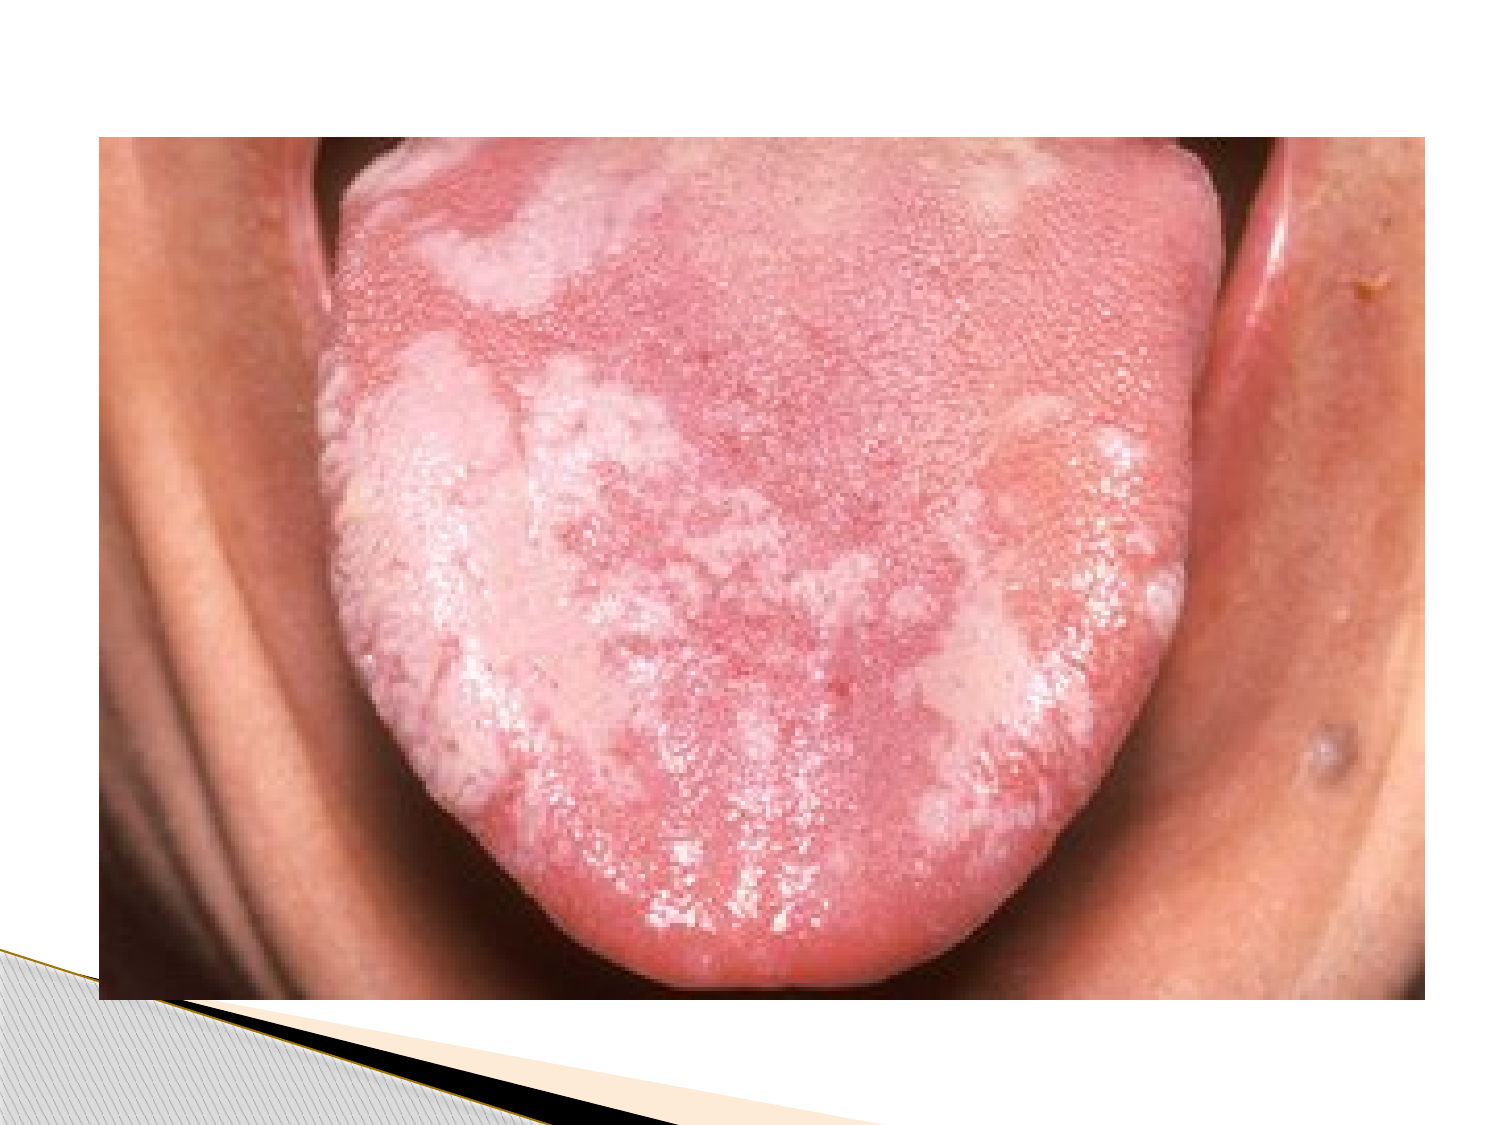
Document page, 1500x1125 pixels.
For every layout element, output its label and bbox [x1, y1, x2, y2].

list [99, 137, 1426, 1001]
